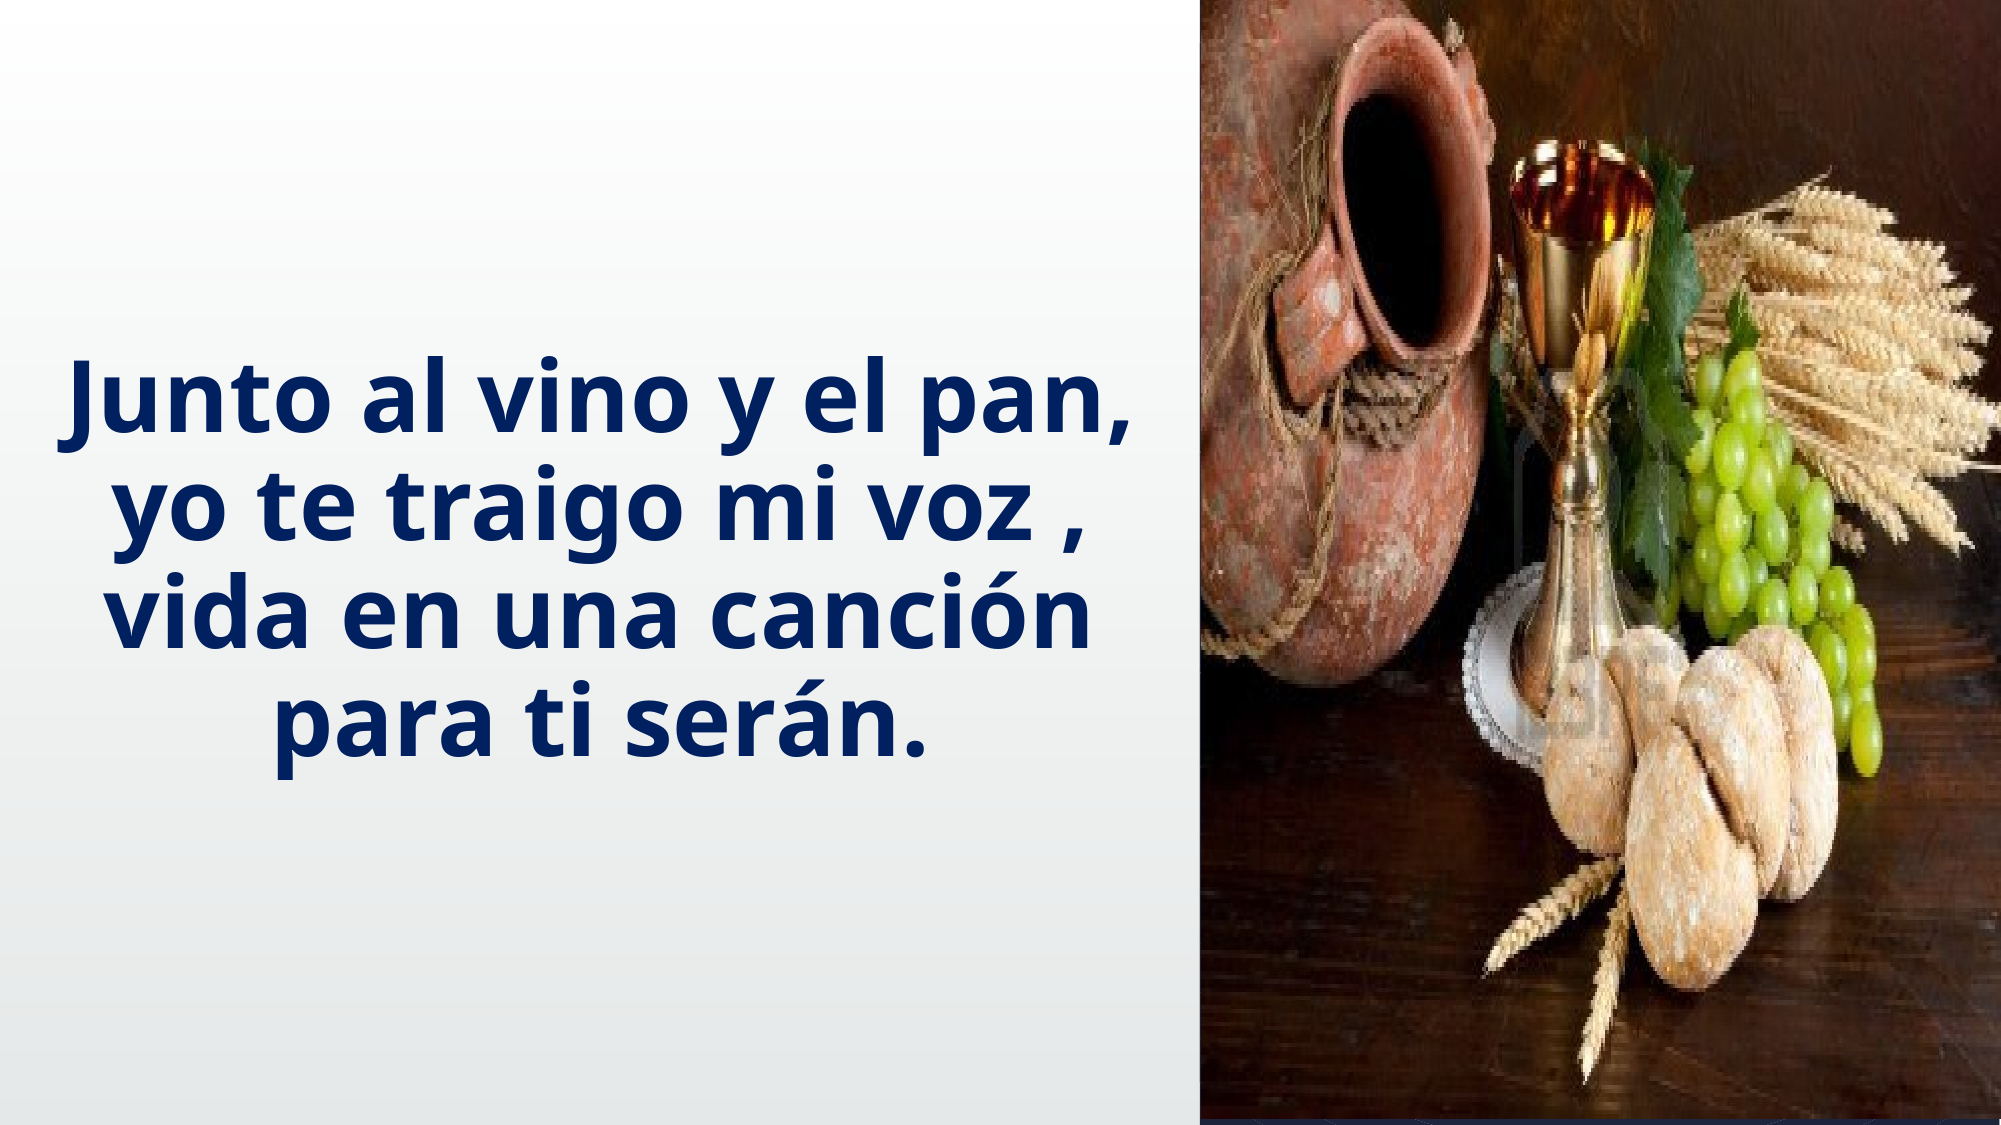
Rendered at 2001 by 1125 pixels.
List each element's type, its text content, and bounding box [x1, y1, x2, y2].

picture [1200, 0, 2001, 1124]
title Junto al vino y el pan, yo te traigo mi voz , vida en una canción para ti serán. [0, 0, 1201, 1125]
